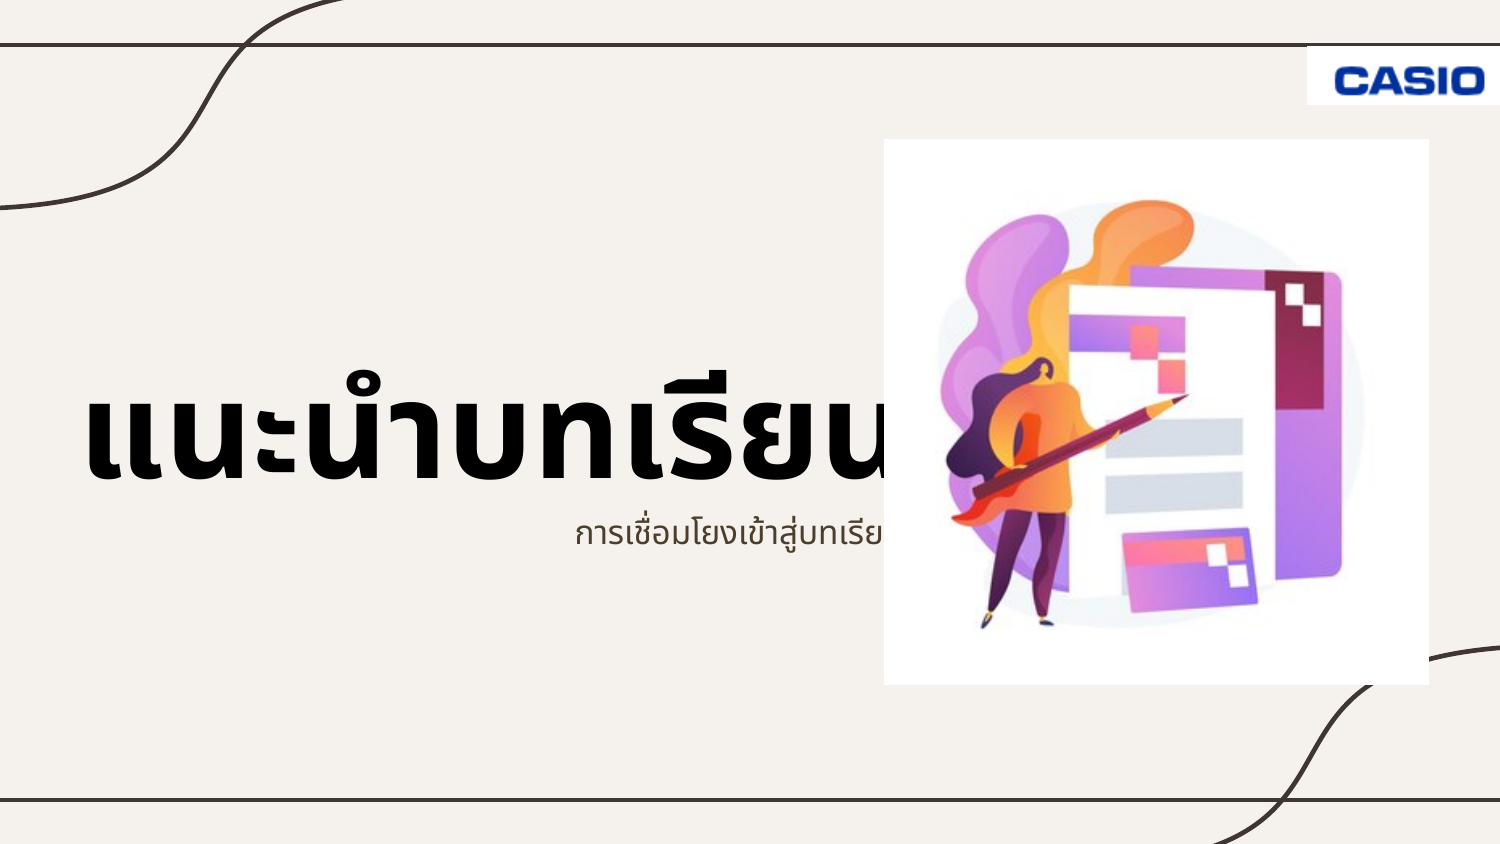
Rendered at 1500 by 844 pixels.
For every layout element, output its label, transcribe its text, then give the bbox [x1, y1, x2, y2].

text_box การเชื่อมโยงเข้าสู่บทเรียน [281, 496, 879, 561]
picture [1307, 46, 1500, 105]
picture [884, 139, 1430, 685]
text_box แนะนำบทเรียน [0, 328, 879, 461]
